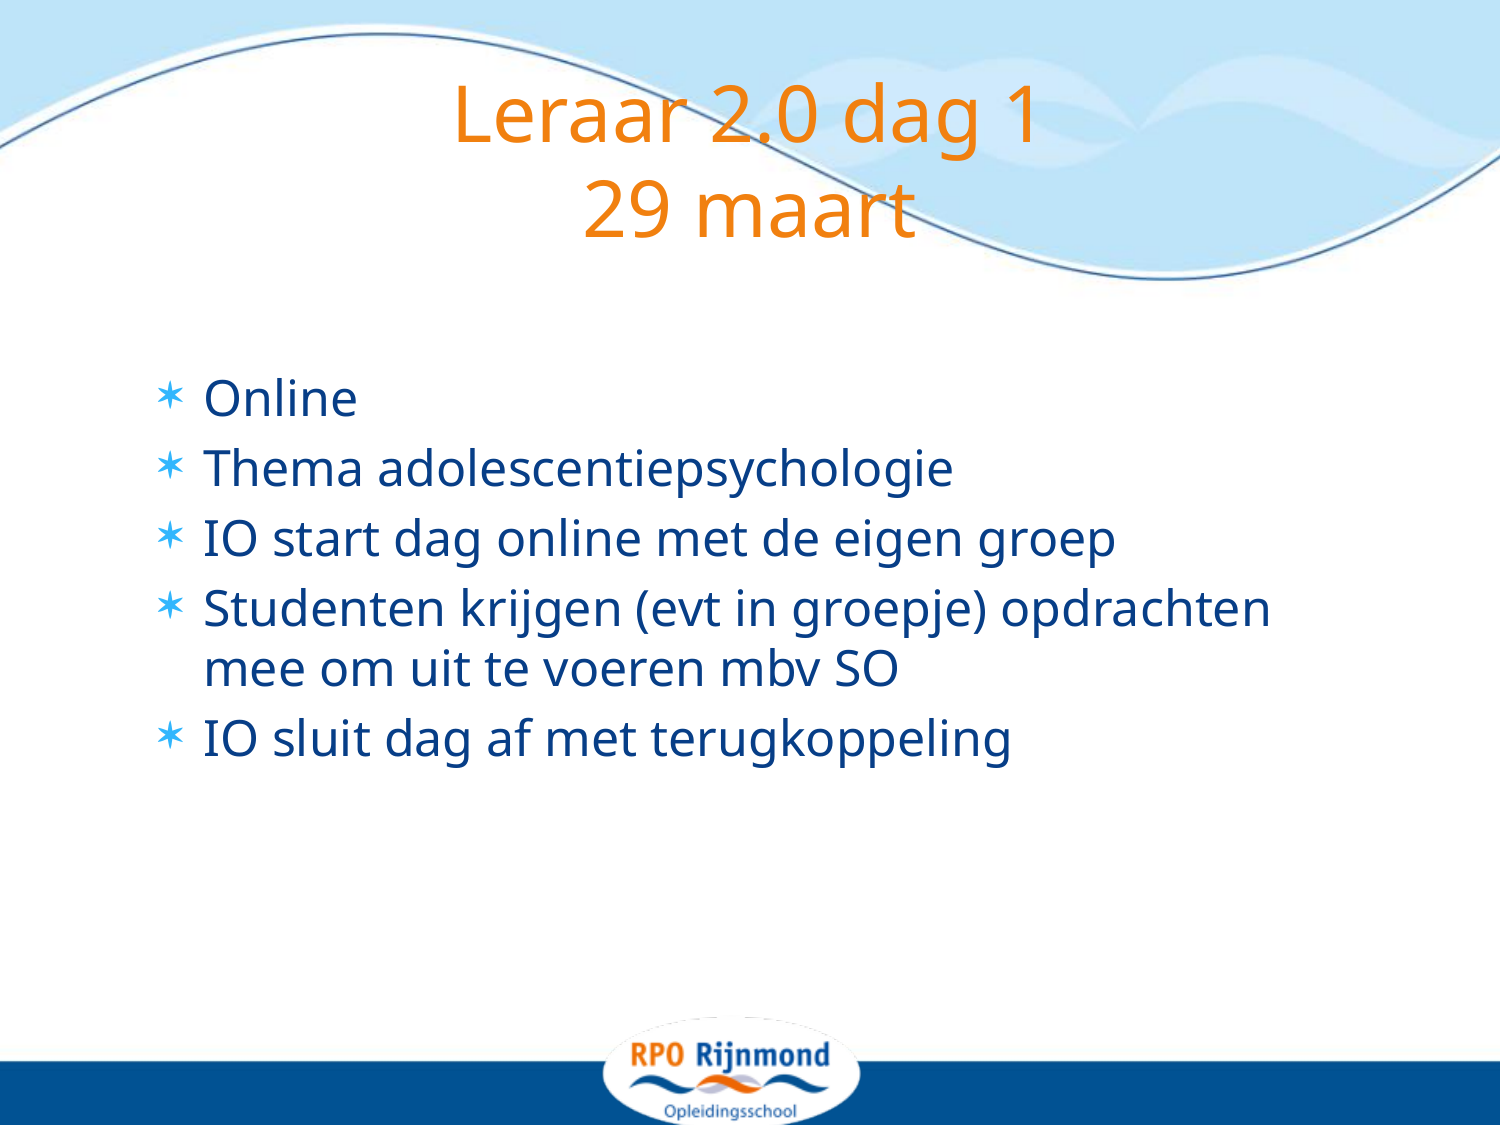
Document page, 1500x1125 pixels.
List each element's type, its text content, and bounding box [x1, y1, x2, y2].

picture [0, 0, 1500, 1125]
title Leraar 2.0 dag 1 29 maart [75, 55, 1425, 261]
list Online Thema adolescentiepsychologie IO start dag online met de eigen groep Studenten krijgen (evt in groepje) opdrachten mee om uit te voeren mbv SO IO sluit dag af met terugkoppeling [143, 358, 1359, 1005]
